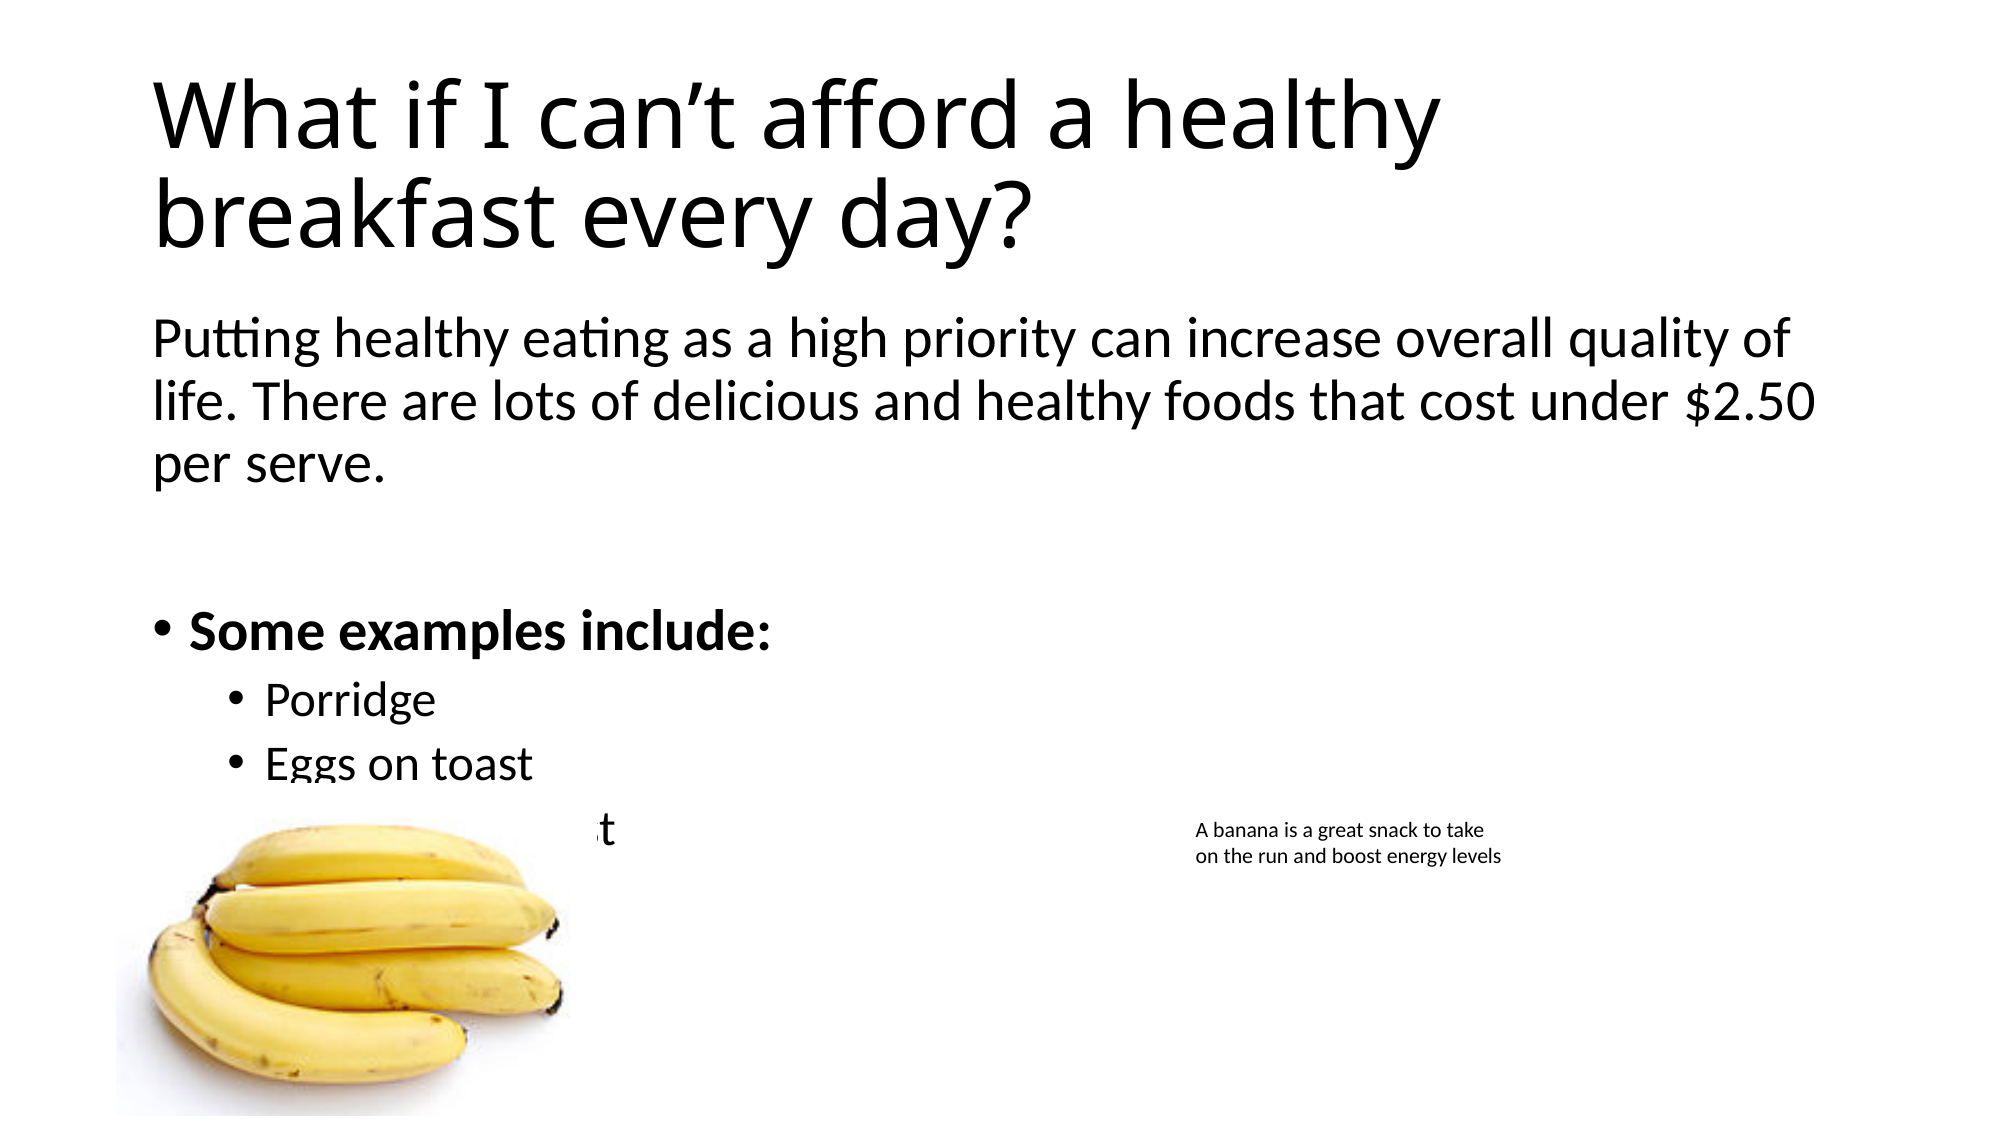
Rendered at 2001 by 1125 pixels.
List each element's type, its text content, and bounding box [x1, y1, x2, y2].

picture [116, 783, 597, 1116]
text_box A banana is a great snack to take on the run and boost energy levels [1180, 807, 1525, 876]
title What if I can’t afford a healthy breakfast every day? [137, 59, 1863, 278]
list Putting healthy eating as a high priority can increase overall quality of life. There are lots of delicious and healthy foods that cost under $2.50 per serve. Some examples include: Porridge Eggs on toast Avocado on toast [137, 299, 1863, 1014]
